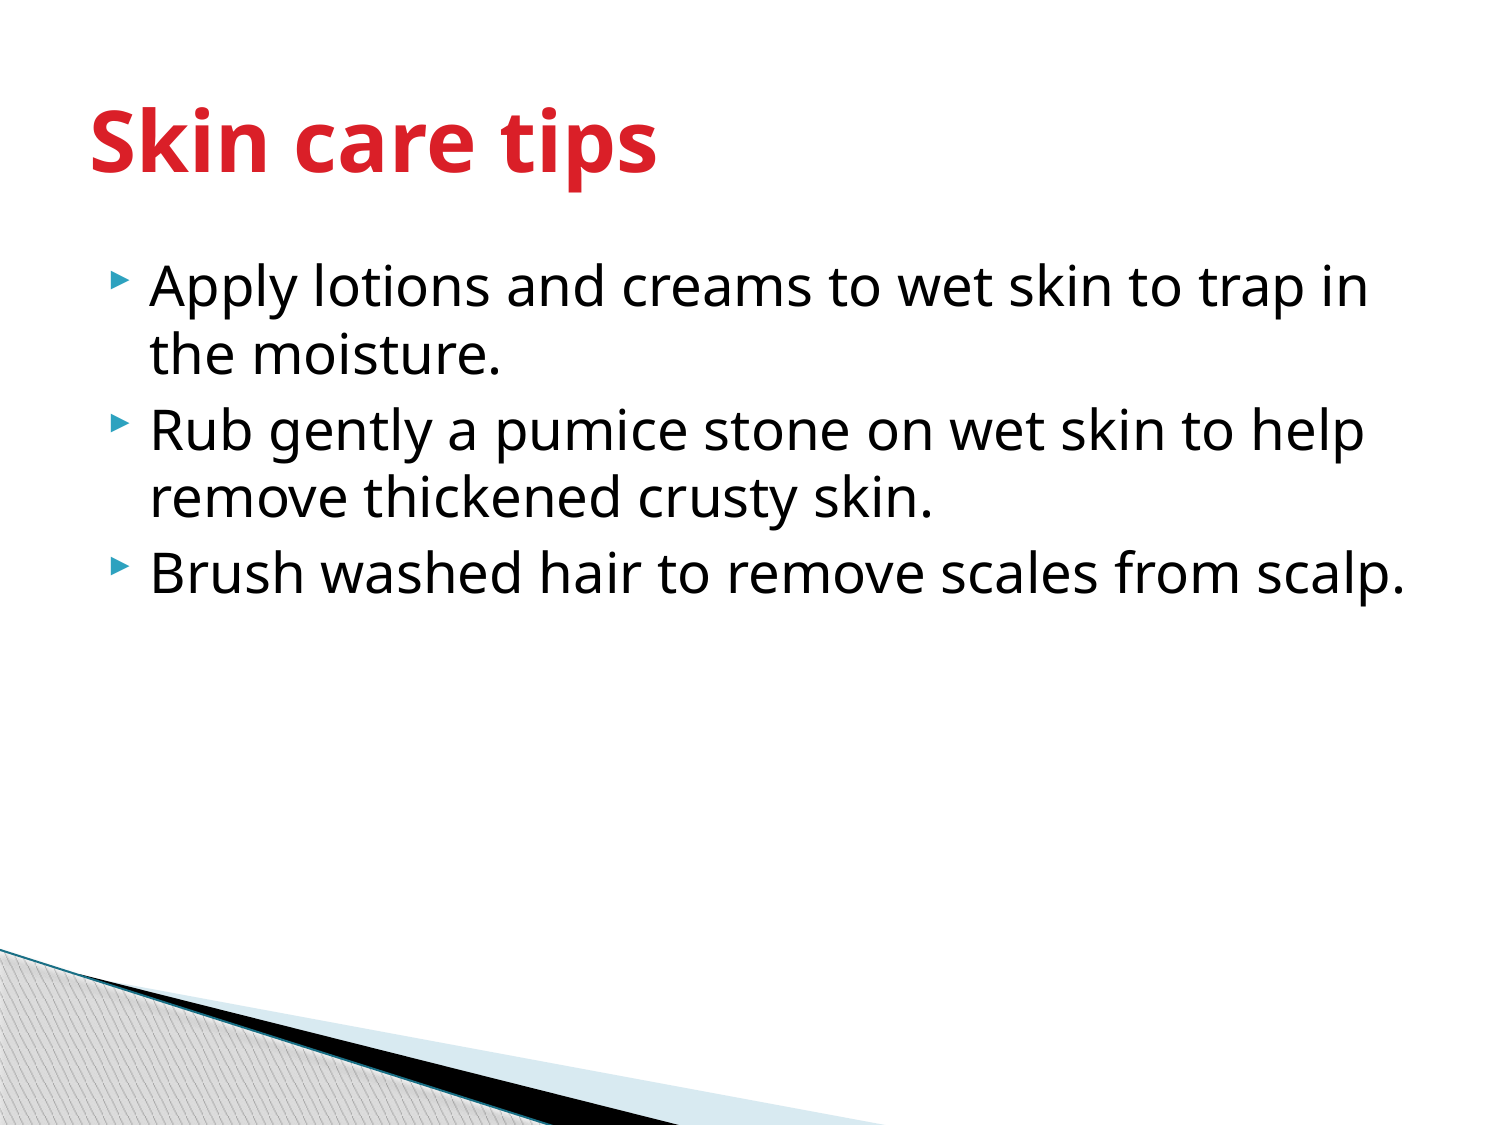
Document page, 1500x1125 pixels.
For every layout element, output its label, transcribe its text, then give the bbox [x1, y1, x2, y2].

list Apply lotions and creams to wet skin to trap in the moisture. Rub gently a pumice stone on wet skin to help remove thickened crusty skin. Brush washed hair to remove scales from scalp. [75, 243, 1425, 986]
title Skin care tips [75, 45, 1425, 233]
